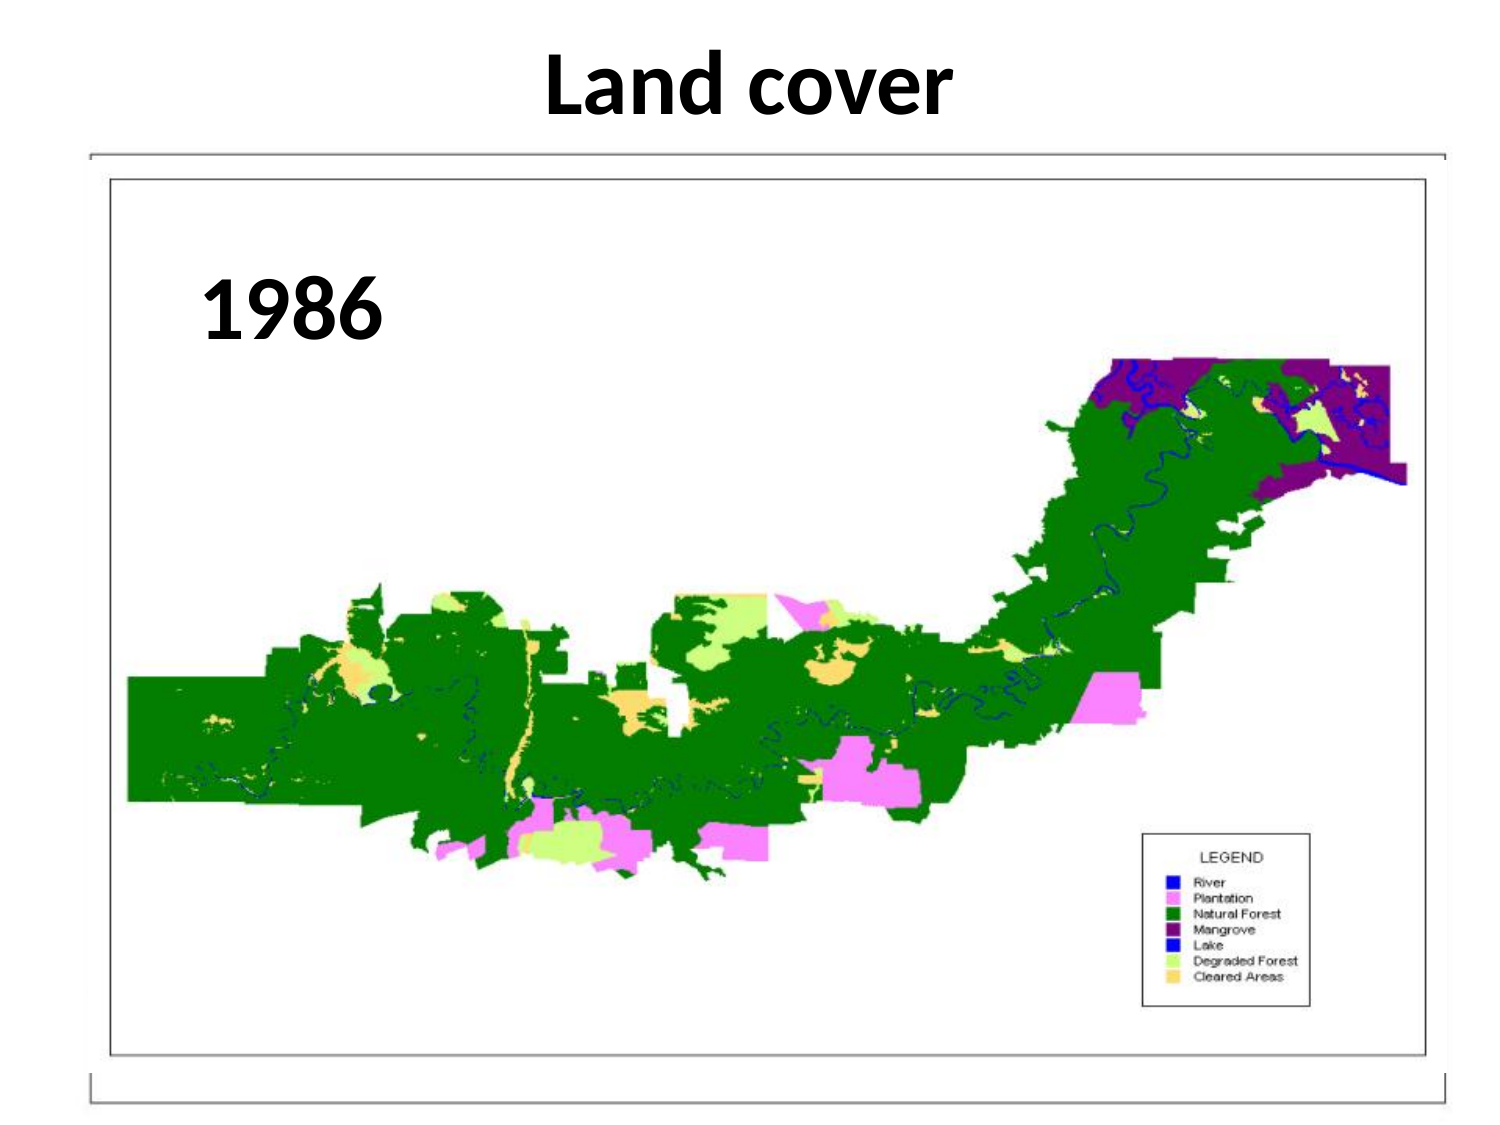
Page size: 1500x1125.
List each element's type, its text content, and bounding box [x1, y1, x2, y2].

title Land cover [75, 0, 1425, 133]
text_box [64, 134, 1466, 1125]
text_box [88, 160, 1448, 1073]
